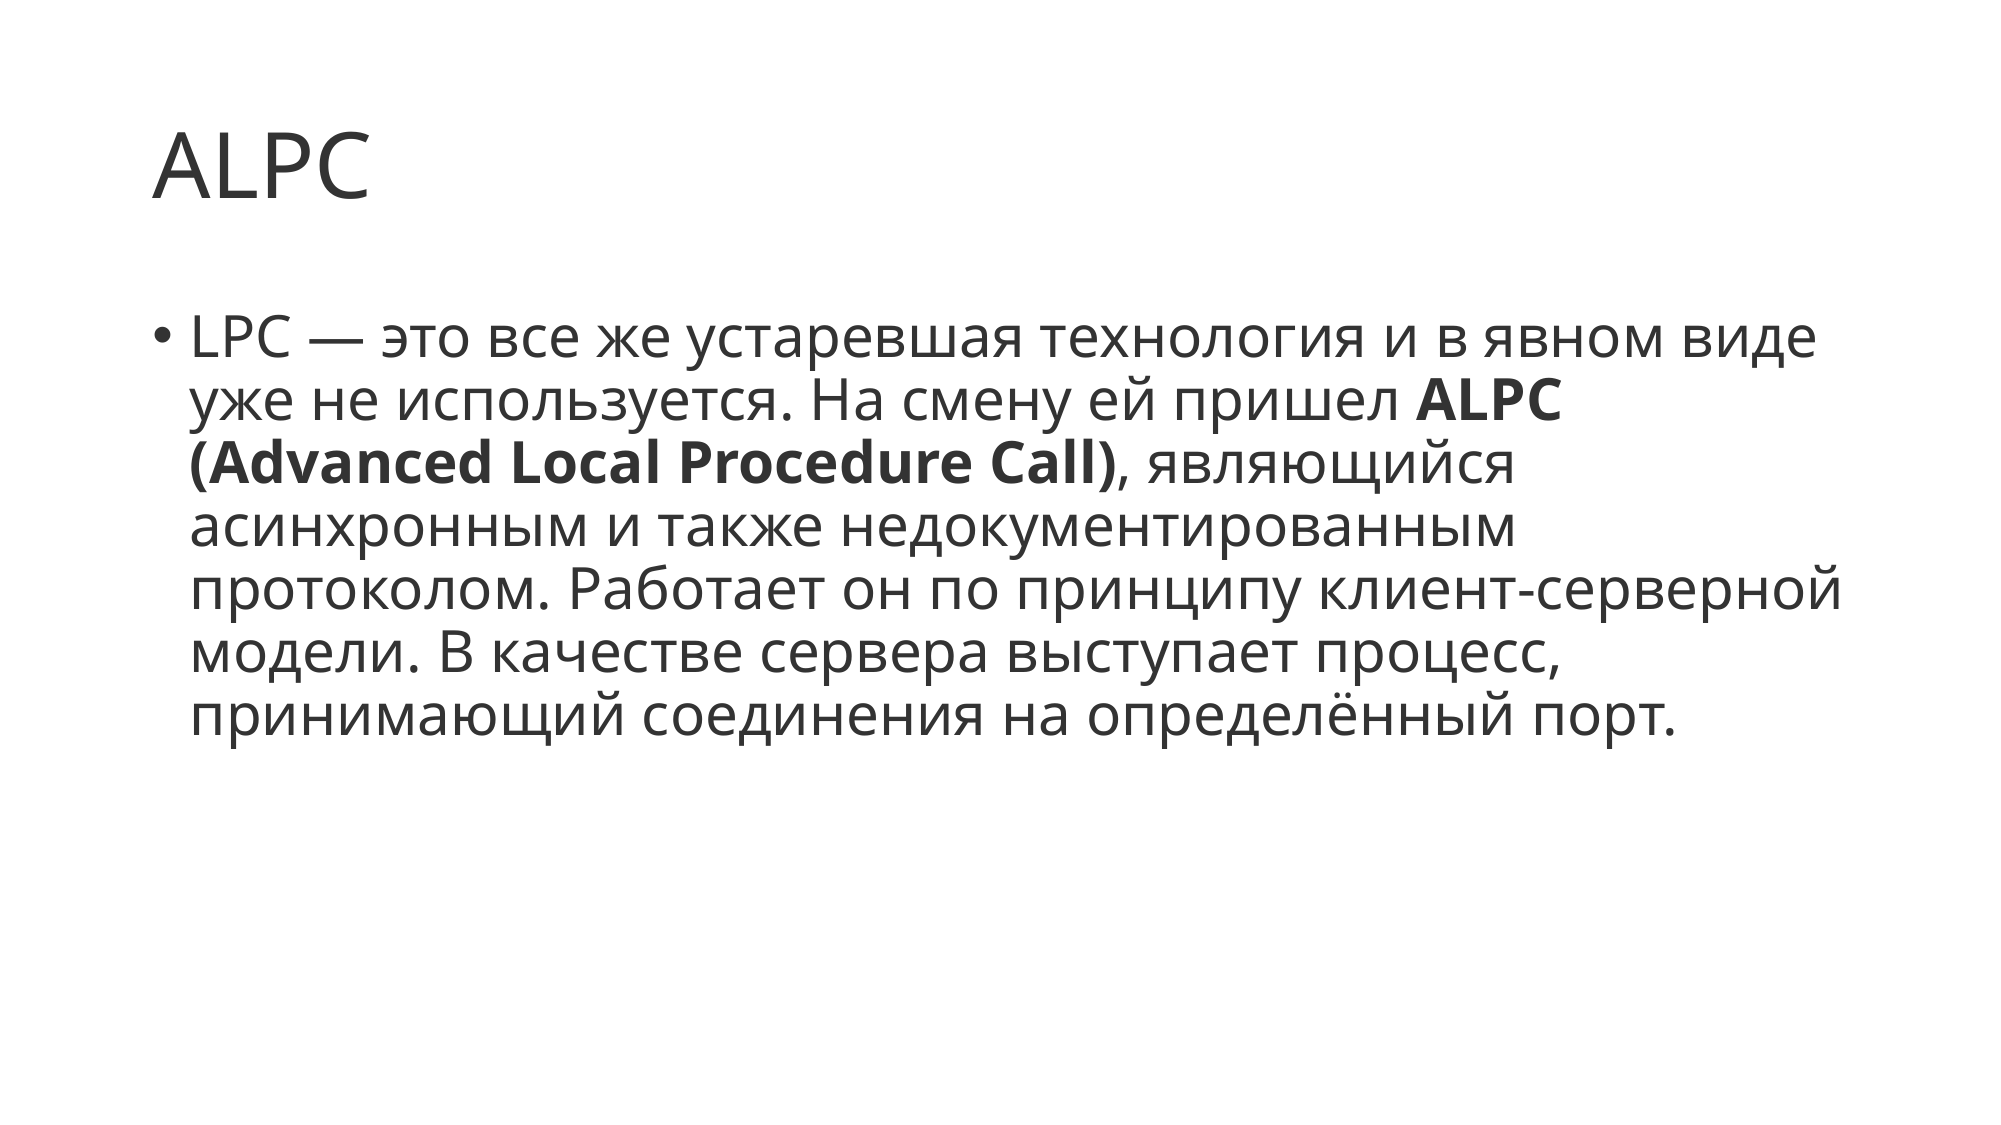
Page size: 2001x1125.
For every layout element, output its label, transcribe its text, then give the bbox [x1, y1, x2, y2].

list LPC — это все же устаревшая технология и в явном виде уже не используется. На смену ей пришел ALPC (Advanced Local Procedure Call), являющийся асинхронным и также недокументированным протоколом. Работает он по принципу клиент‑серверной модели. В качестве сервера выступает процесс, принимающий соединения на определённый порт. [137, 299, 1863, 1014]
title ALPC [137, 59, 1863, 278]
